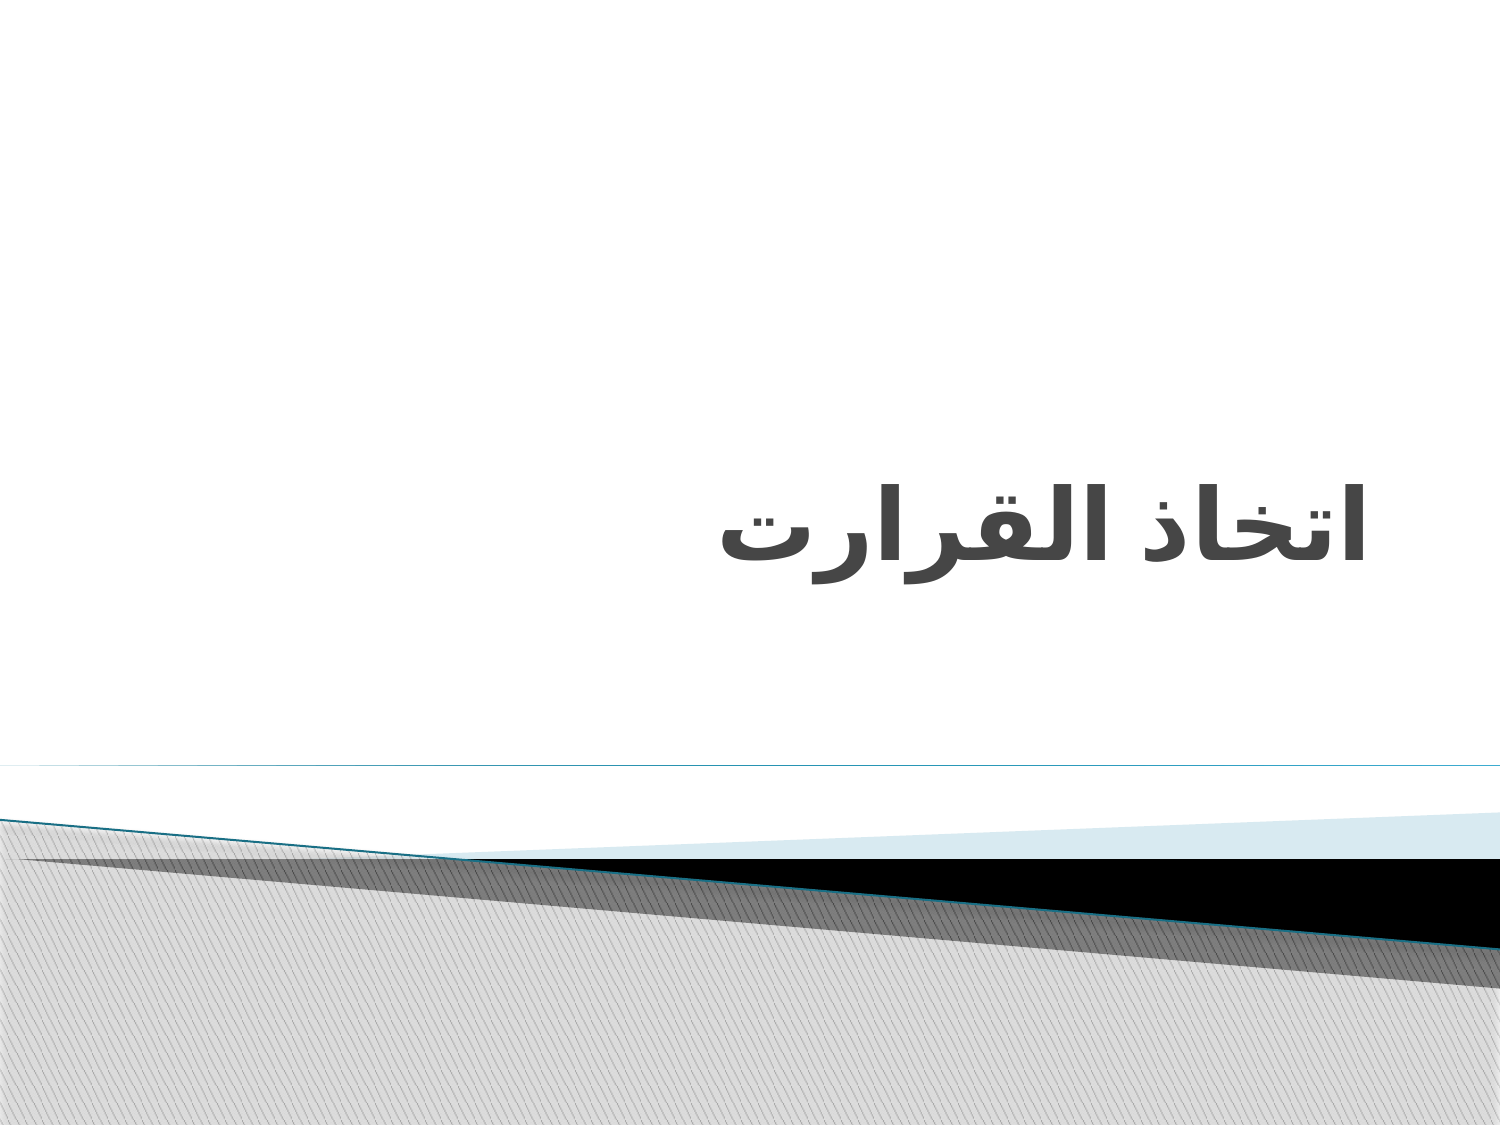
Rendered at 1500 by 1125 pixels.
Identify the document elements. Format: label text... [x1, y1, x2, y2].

title اتخاذ القرارت [112, 287, 1388, 588]
picture [5, 859, 1500, 989]
